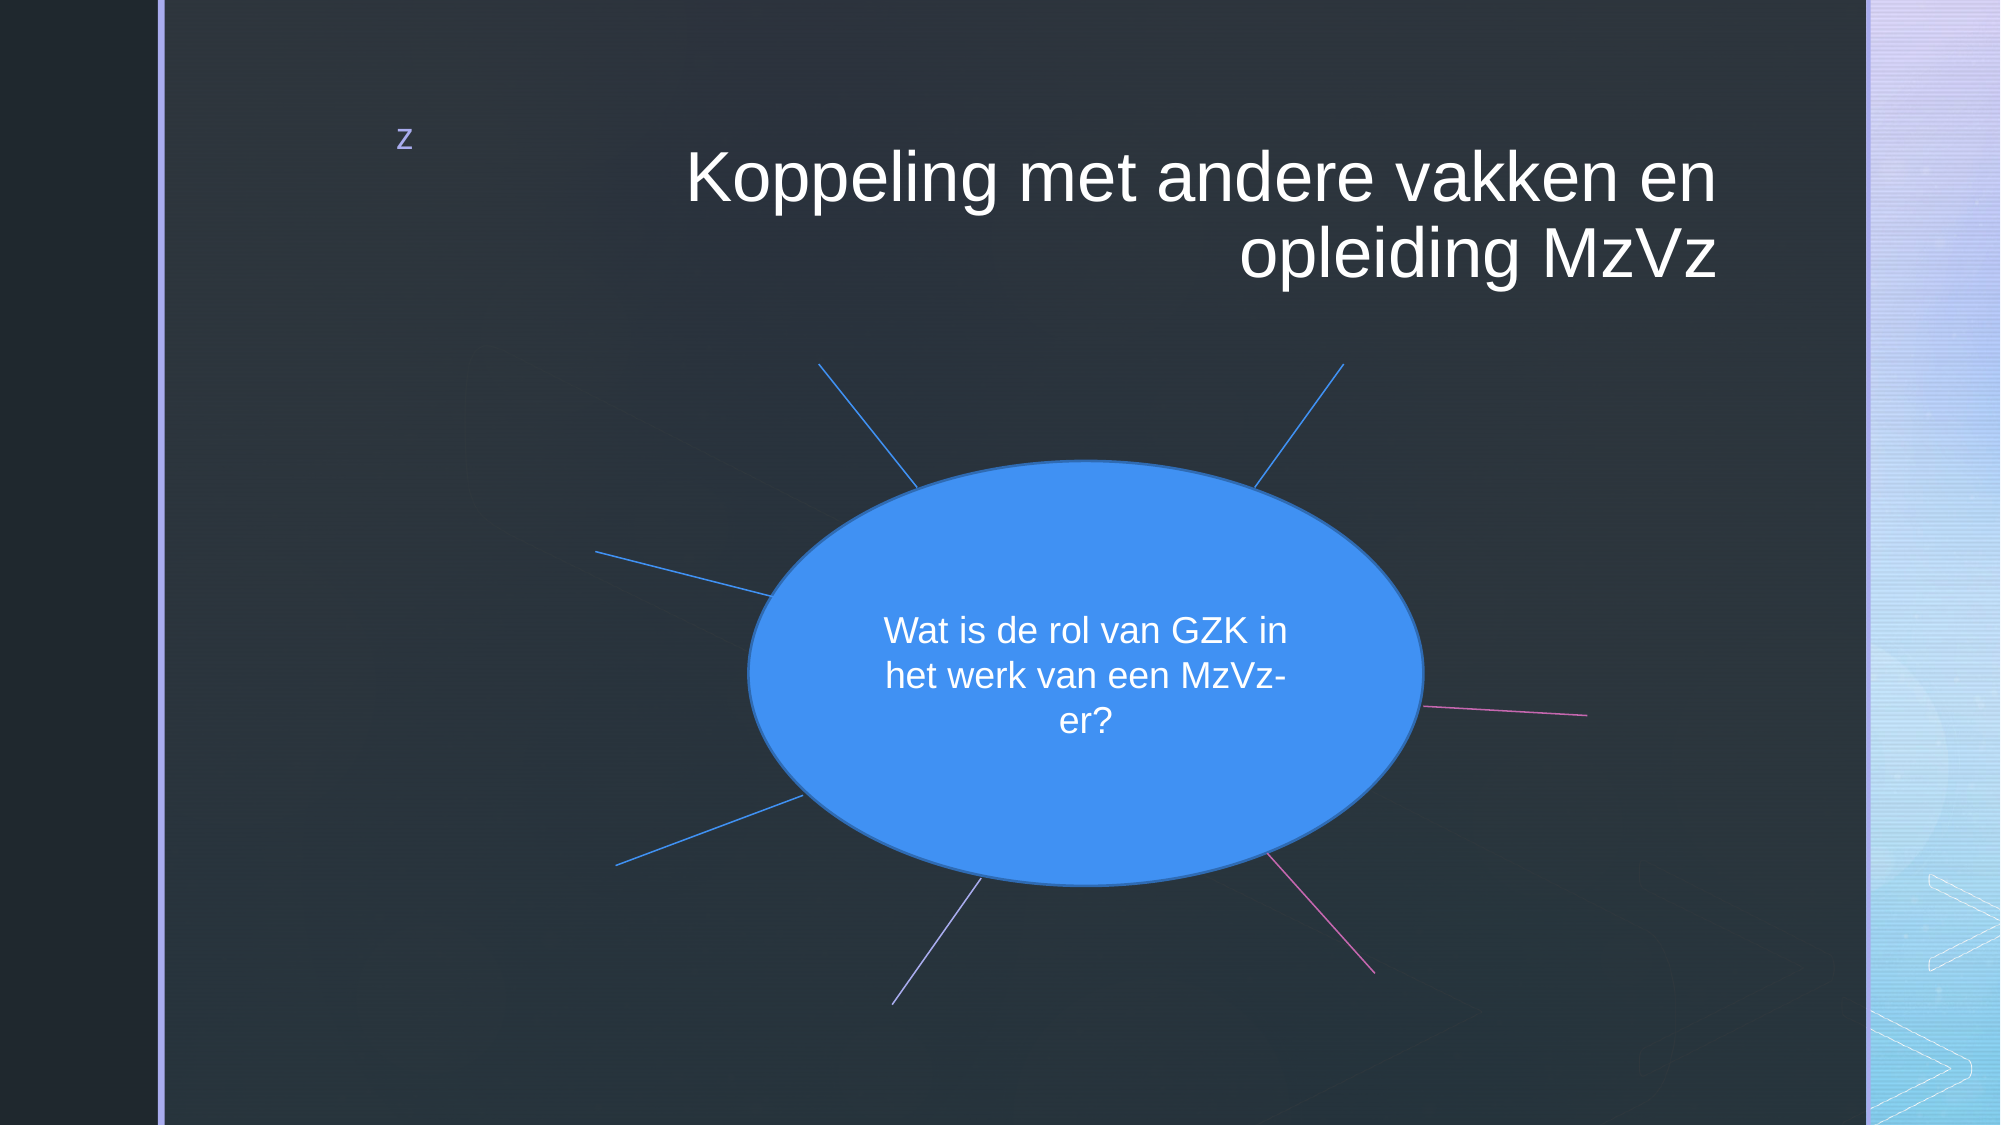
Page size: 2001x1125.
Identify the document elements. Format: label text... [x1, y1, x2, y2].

picture [1871, 0, 2001, 1125]
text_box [818, 363, 918, 488]
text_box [1266, 852, 1376, 974]
text_box Wat is de rol van GZK in het werk van een MzVz-er? [747, 459, 1425, 888]
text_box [595, 551, 780, 599]
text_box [1423, 705, 1588, 716]
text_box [615, 795, 804, 866]
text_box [1254, 363, 1344, 488]
title Koppeling met andere vakken en opleiding MzVz [428, 132, 1734, 310]
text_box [891, 877, 982, 1005]
